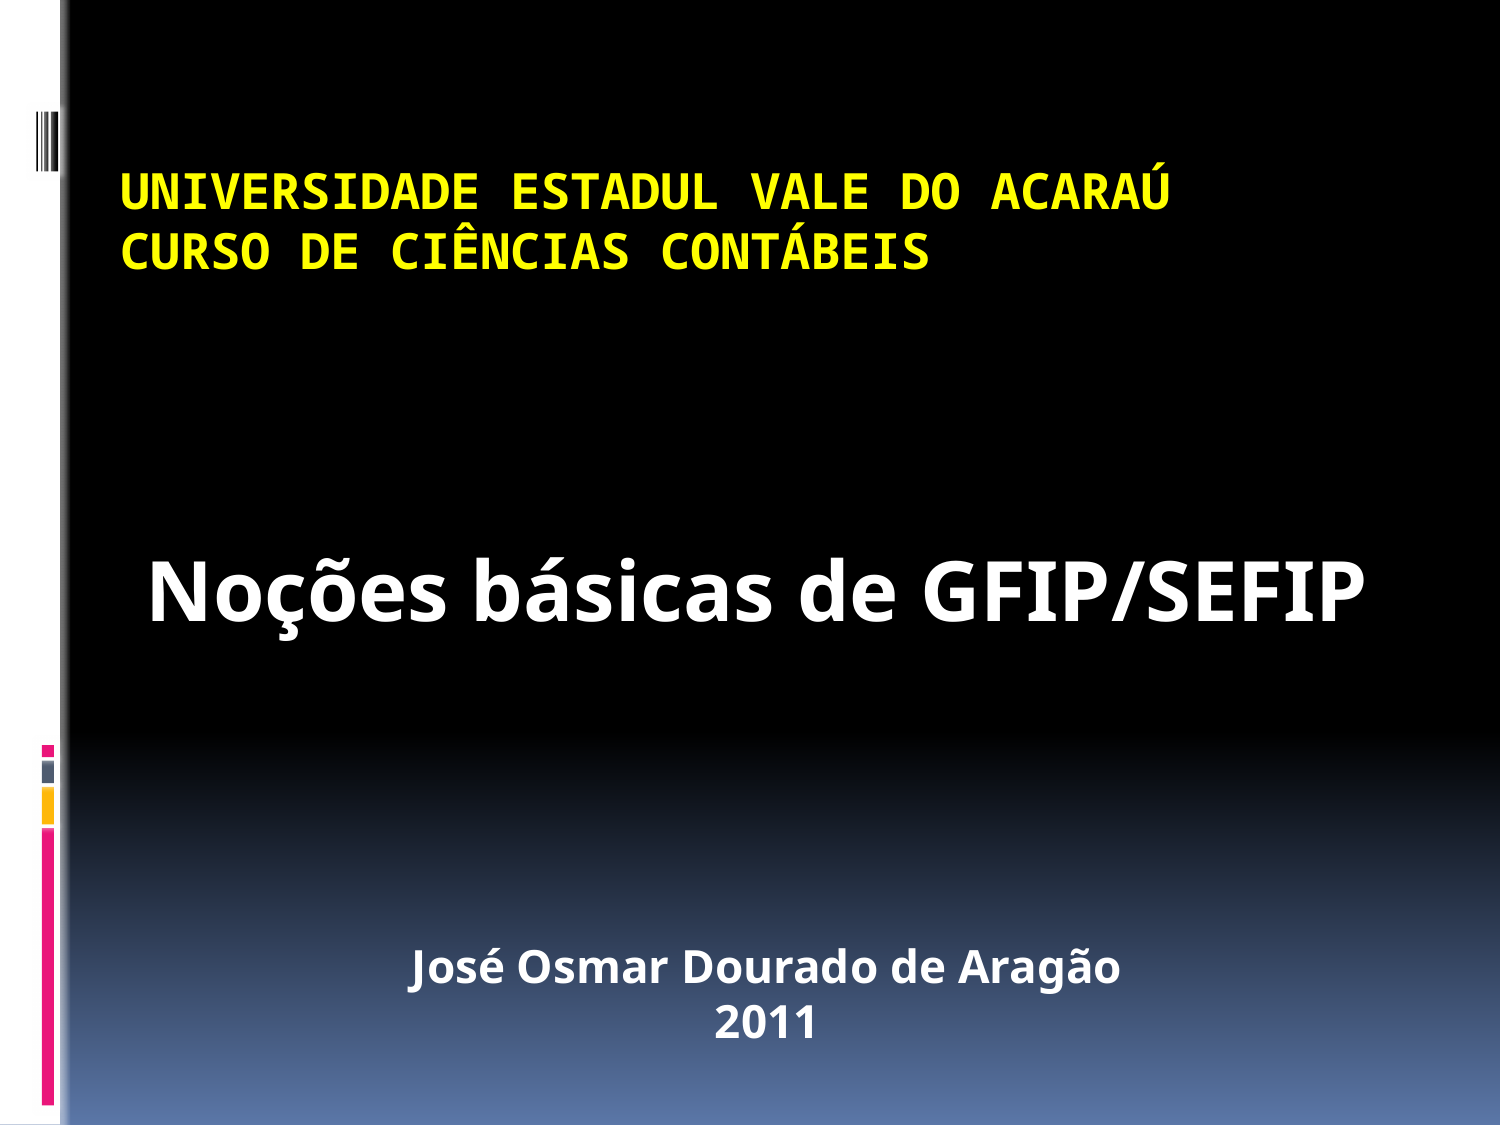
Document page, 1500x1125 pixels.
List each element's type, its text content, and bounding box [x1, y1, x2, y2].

title UNIVERSIDADE ESTADUL VALE DO ACARAÚ CURSO DE CIÊNCIAS CONTÁBEIS [105, 152, 1381, 453]
subtitle Noções básicas de GFIP/SEFIP José Osmar Dourado de Aragão 2011 [128, 457, 1404, 1055]
